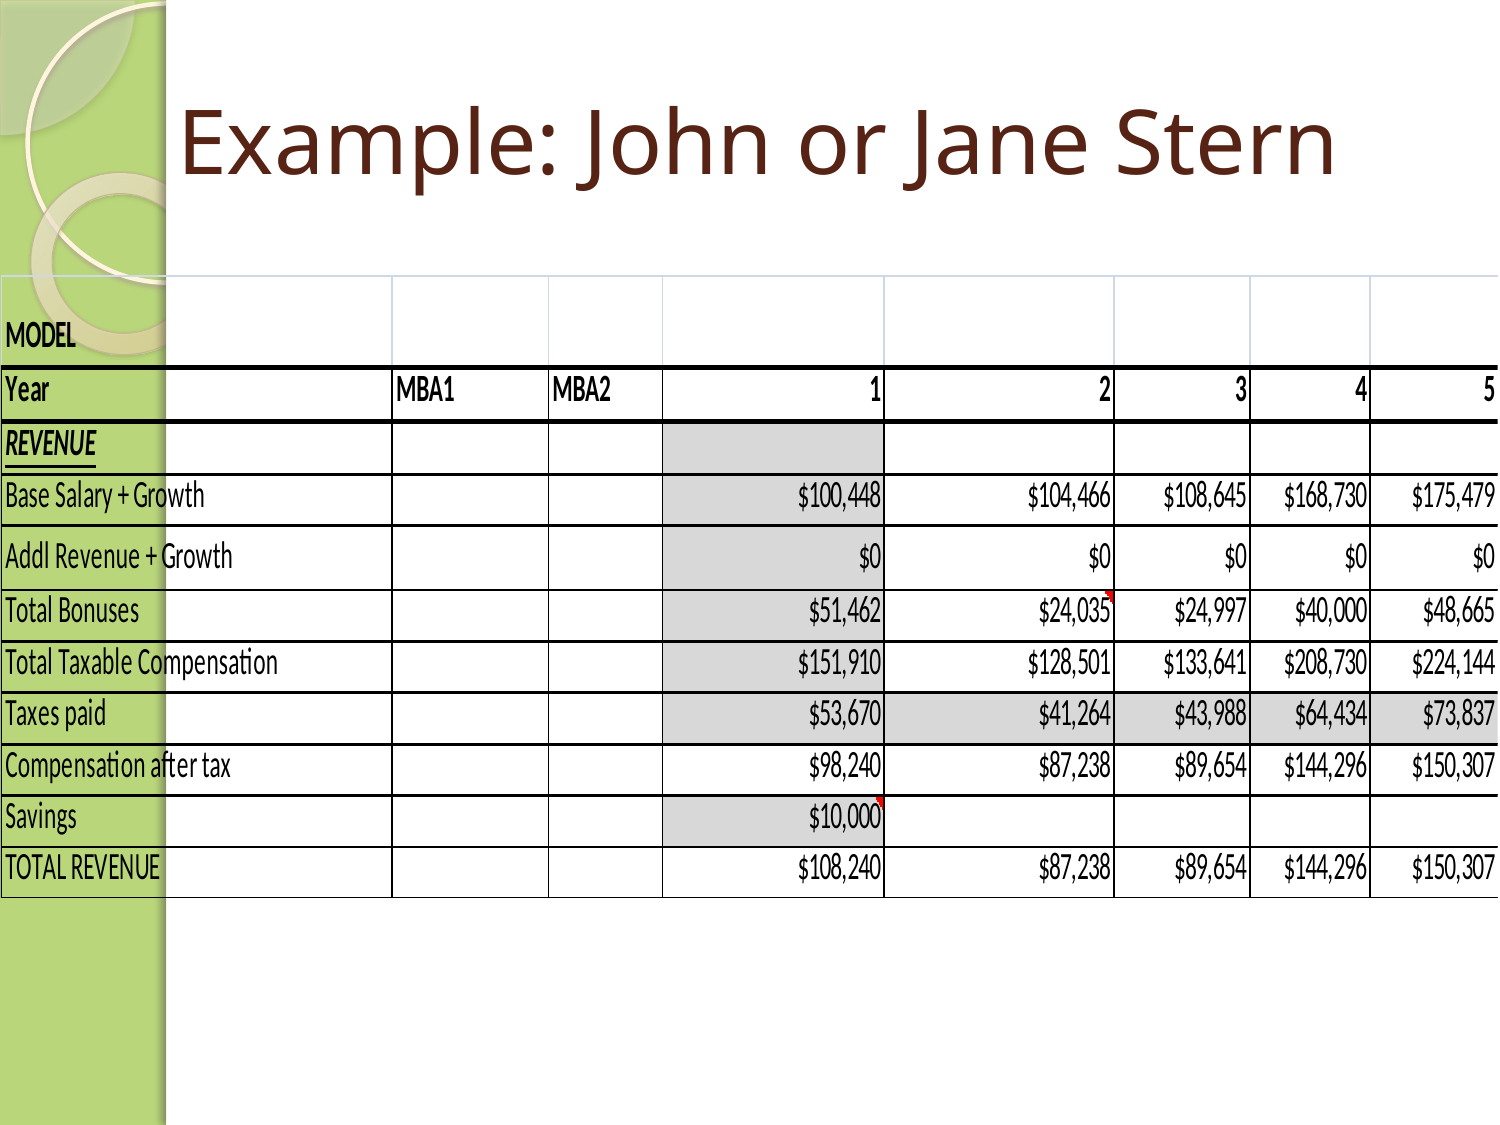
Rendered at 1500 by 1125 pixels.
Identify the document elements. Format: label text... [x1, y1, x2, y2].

picture [0, 274, 1500, 901]
title Example: John or Jane Stern [162, 45, 1393, 233]
